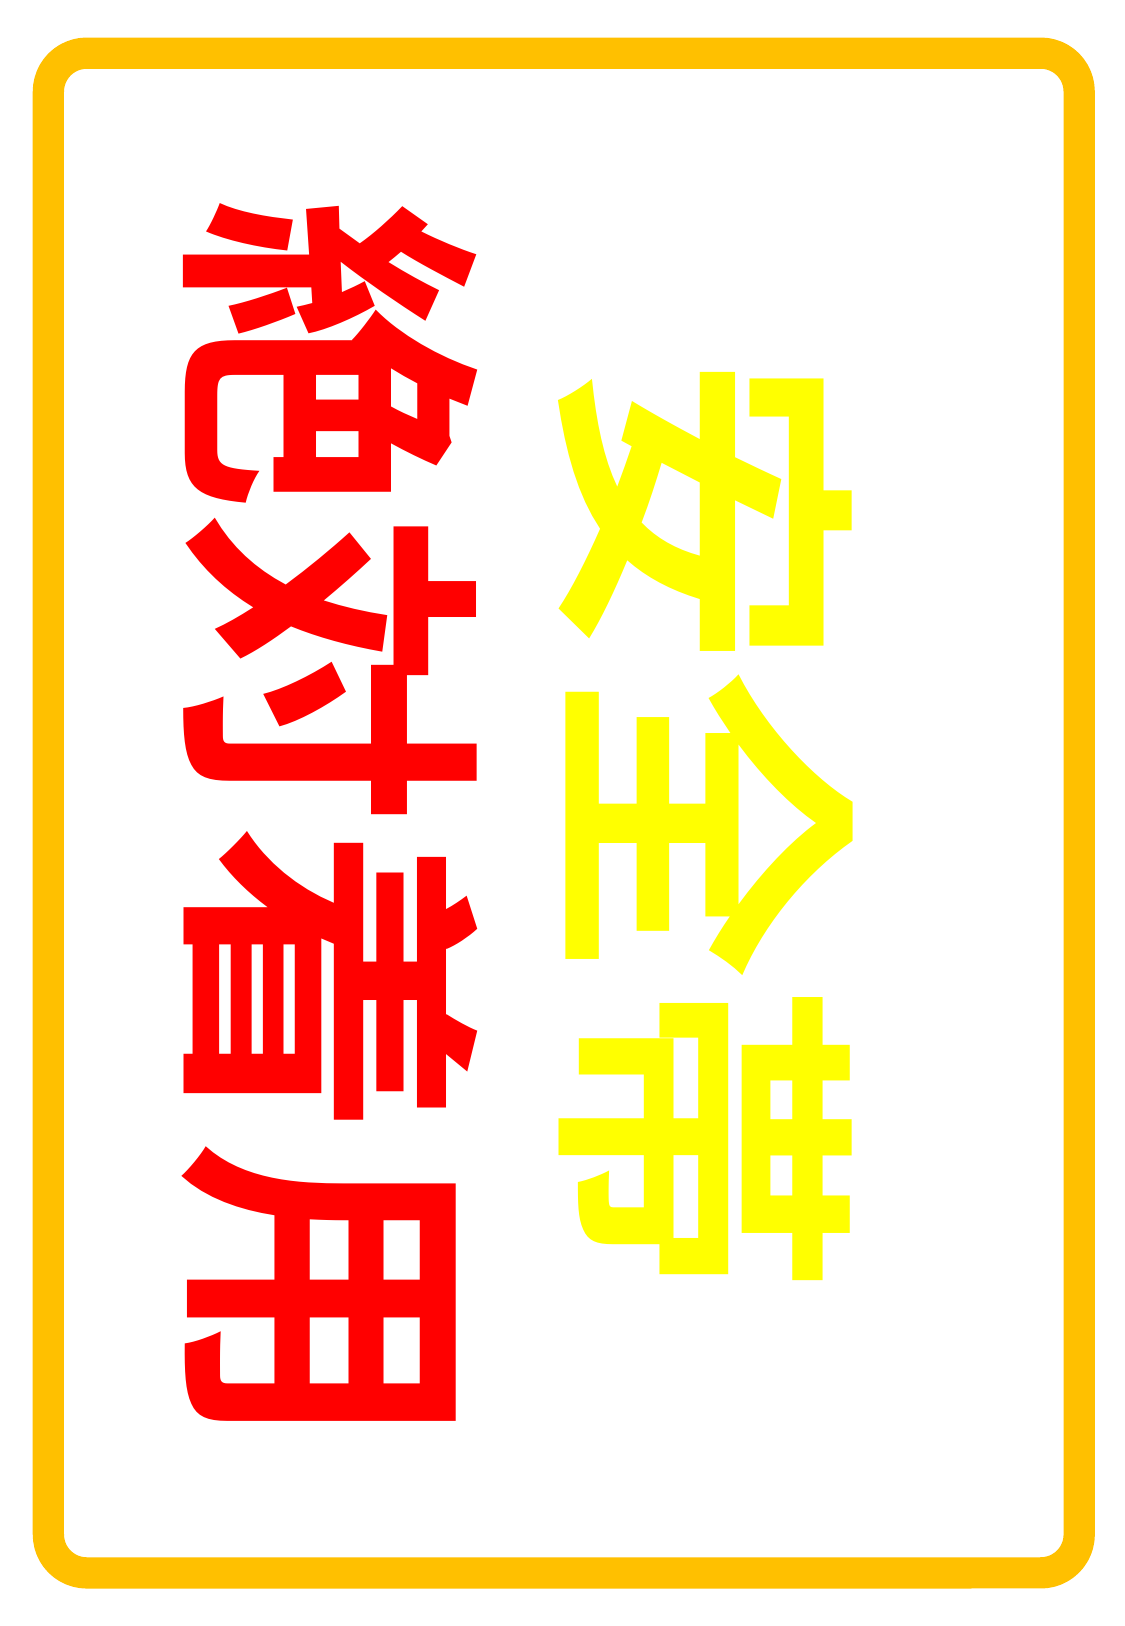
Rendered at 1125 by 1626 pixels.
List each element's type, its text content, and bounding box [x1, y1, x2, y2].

text_box [46, 51, 141, 1576]
text_box [930, 51, 1082, 1575]
text_box 安全帯 絶対着用 [141, 37, 930, 1614]
